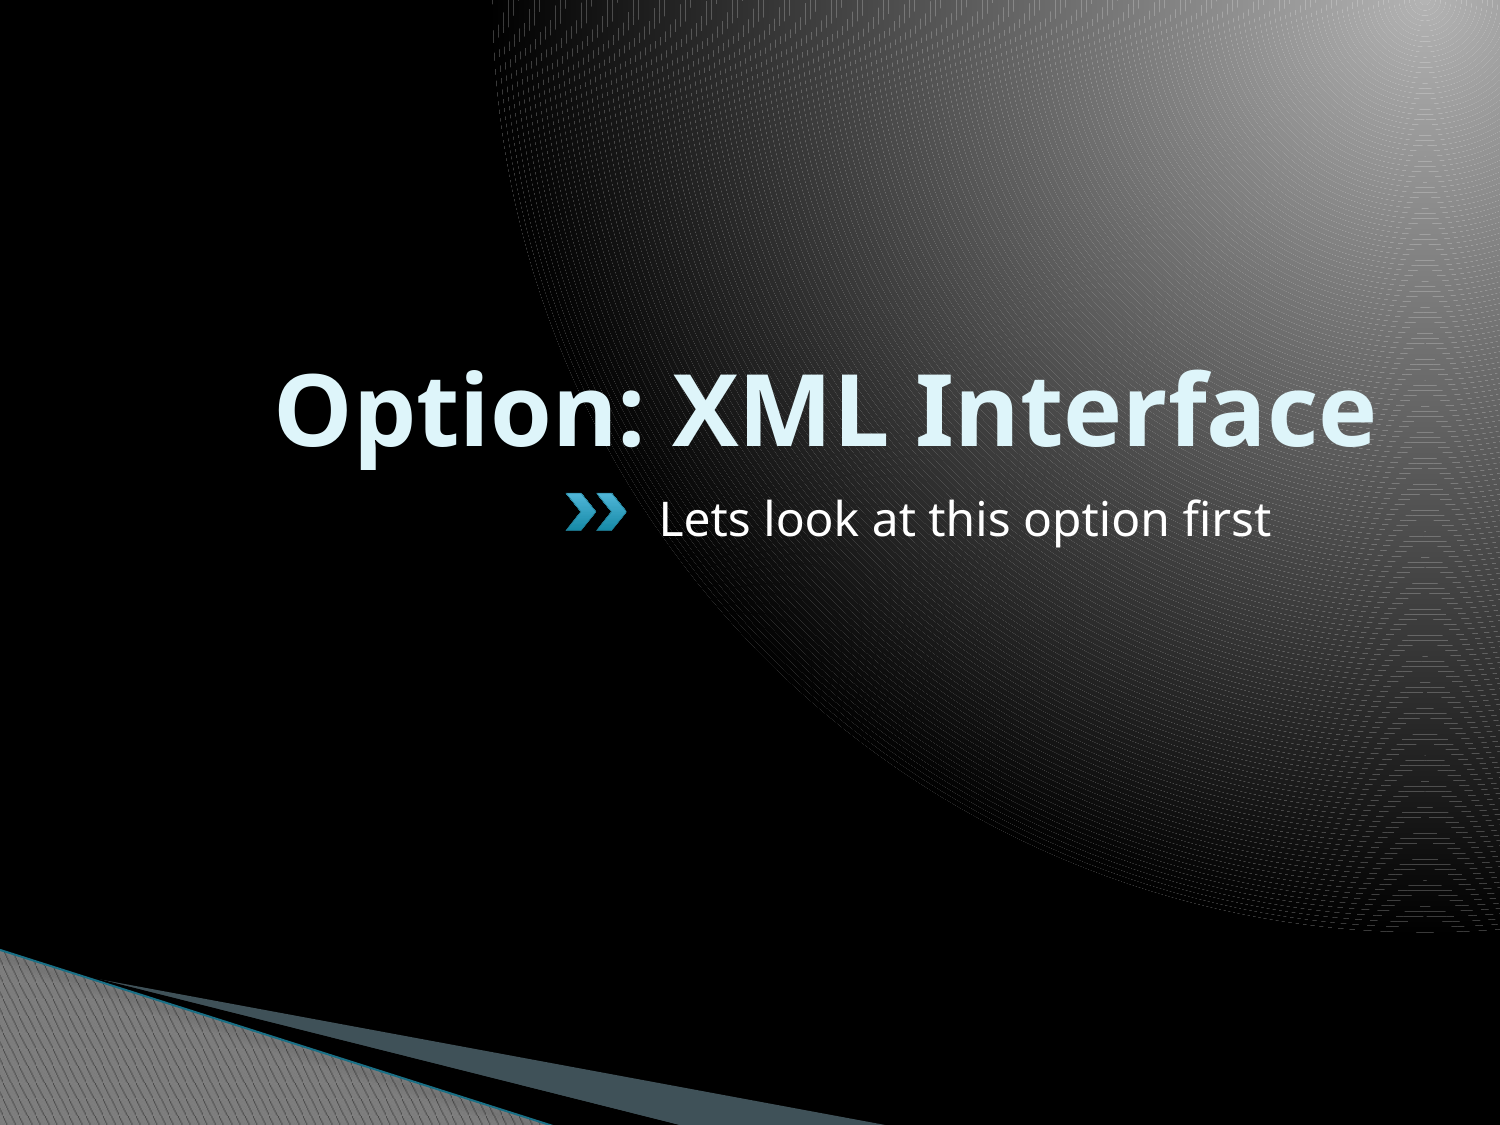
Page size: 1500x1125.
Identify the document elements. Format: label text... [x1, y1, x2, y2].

list Lets look at this option first [643, 480, 1394, 720]
picture [0, 952, 543, 1125]
title Option: XML Interface [118, 173, 1394, 474]
